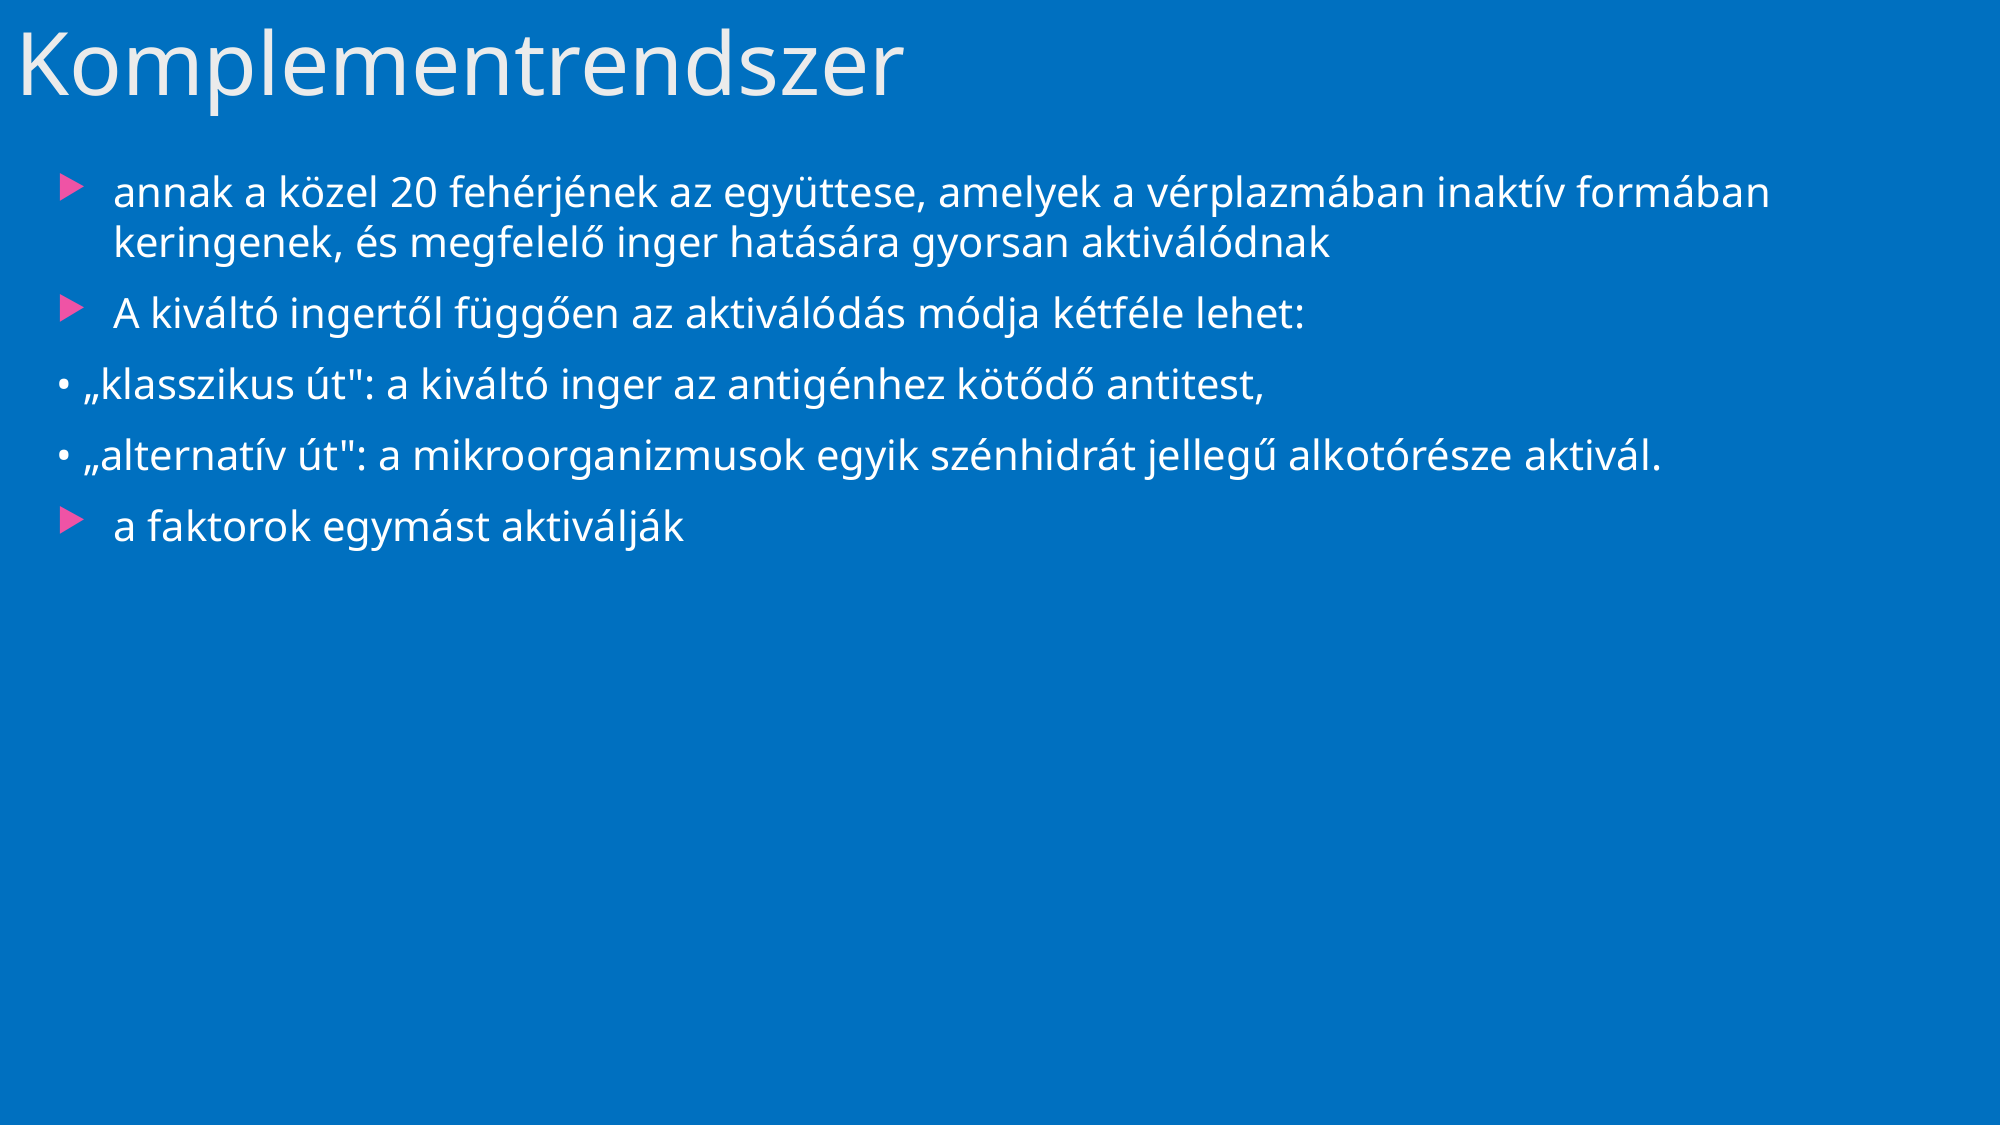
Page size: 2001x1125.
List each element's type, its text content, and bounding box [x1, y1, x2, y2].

list annak a közel 20 fehérjének az együttese, amelyek a vérplazmában inaktív formában keringenek, és megfelelő inger hatására gyorsan aktiválódnak A kiváltó ingertől függően az aktiválódás módja kétféle lehet: • „klasszikus út": a kiváltó inger az antigénhez kötődő antitest, • „alternatív út": a mikroorganizmusok egyik szénhidrát jellegű alkotórésze aktivál. a faktorok egymást aktiválják [41, 158, 1959, 1110]
title Komplementrendszer [0, 0, 1543, 230]
